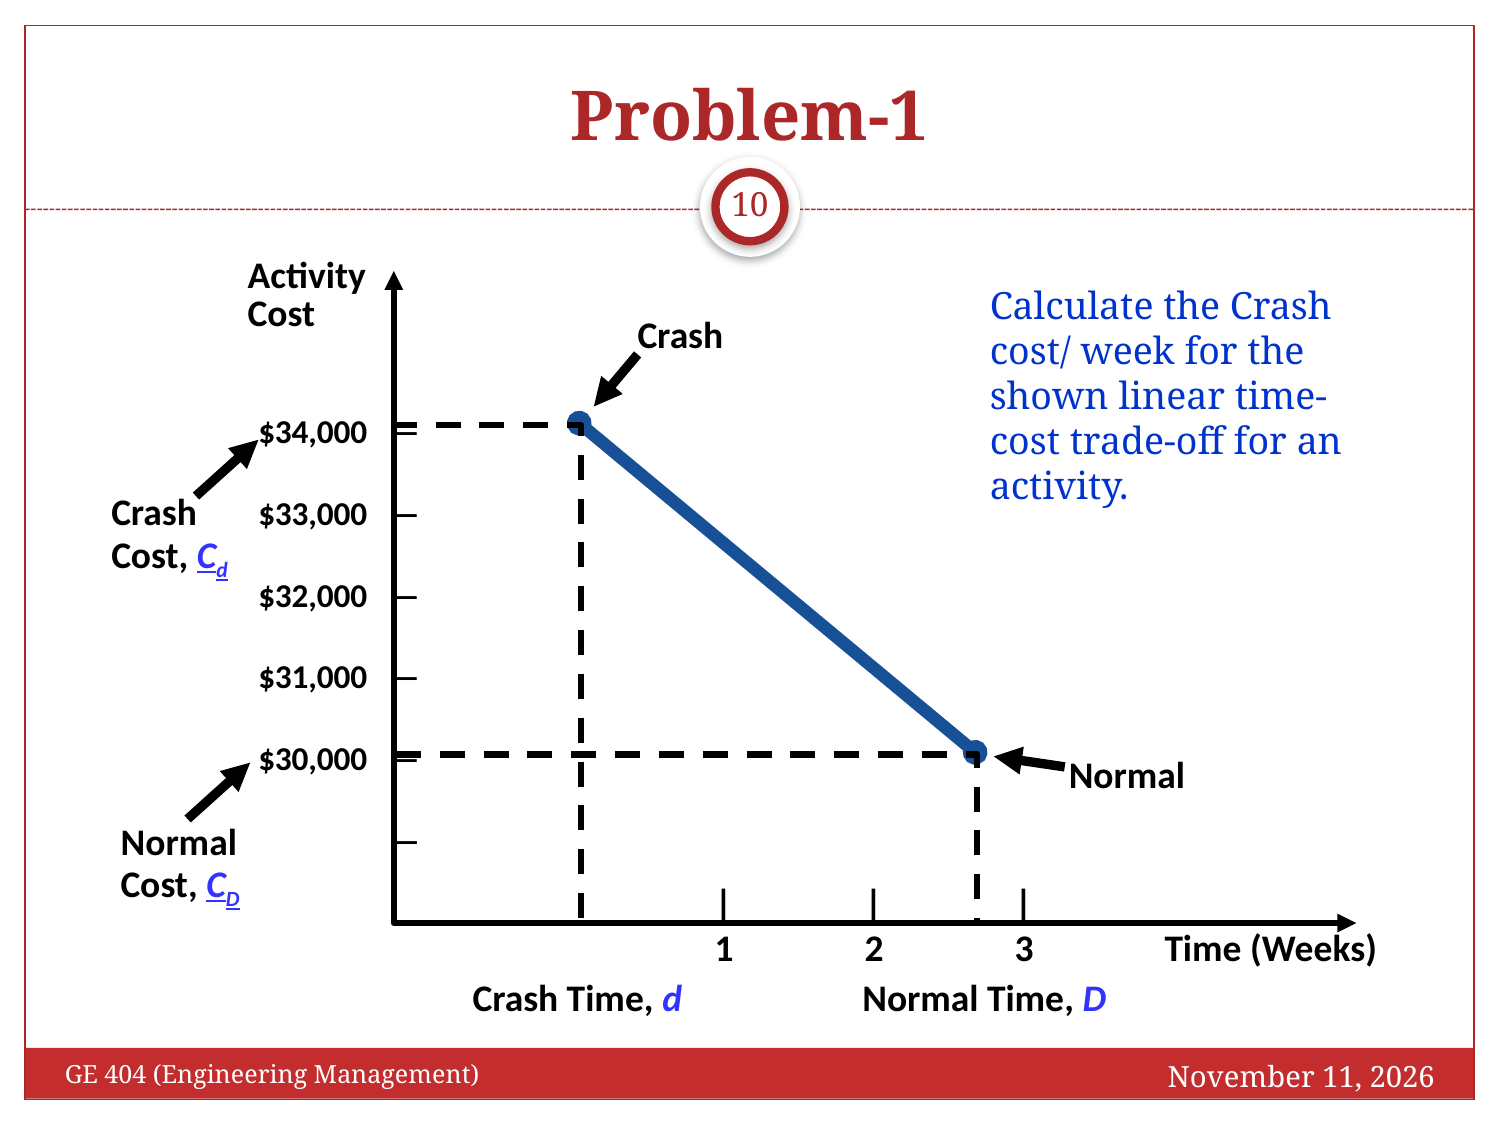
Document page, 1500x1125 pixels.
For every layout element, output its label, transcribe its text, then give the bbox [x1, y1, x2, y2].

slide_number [950, 1050, 1450, 1111]
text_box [232, 250, 1430, 977]
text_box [391, 422, 586, 436]
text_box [593, 310, 1224, 805]
title Problem-1 [49, 37, 1450, 162]
slide_number 10 [712, 169, 788, 243]
footer GE 404 (Engineering Management) [50, 1051, 638, 1112]
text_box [96, 439, 1133, 1028]
